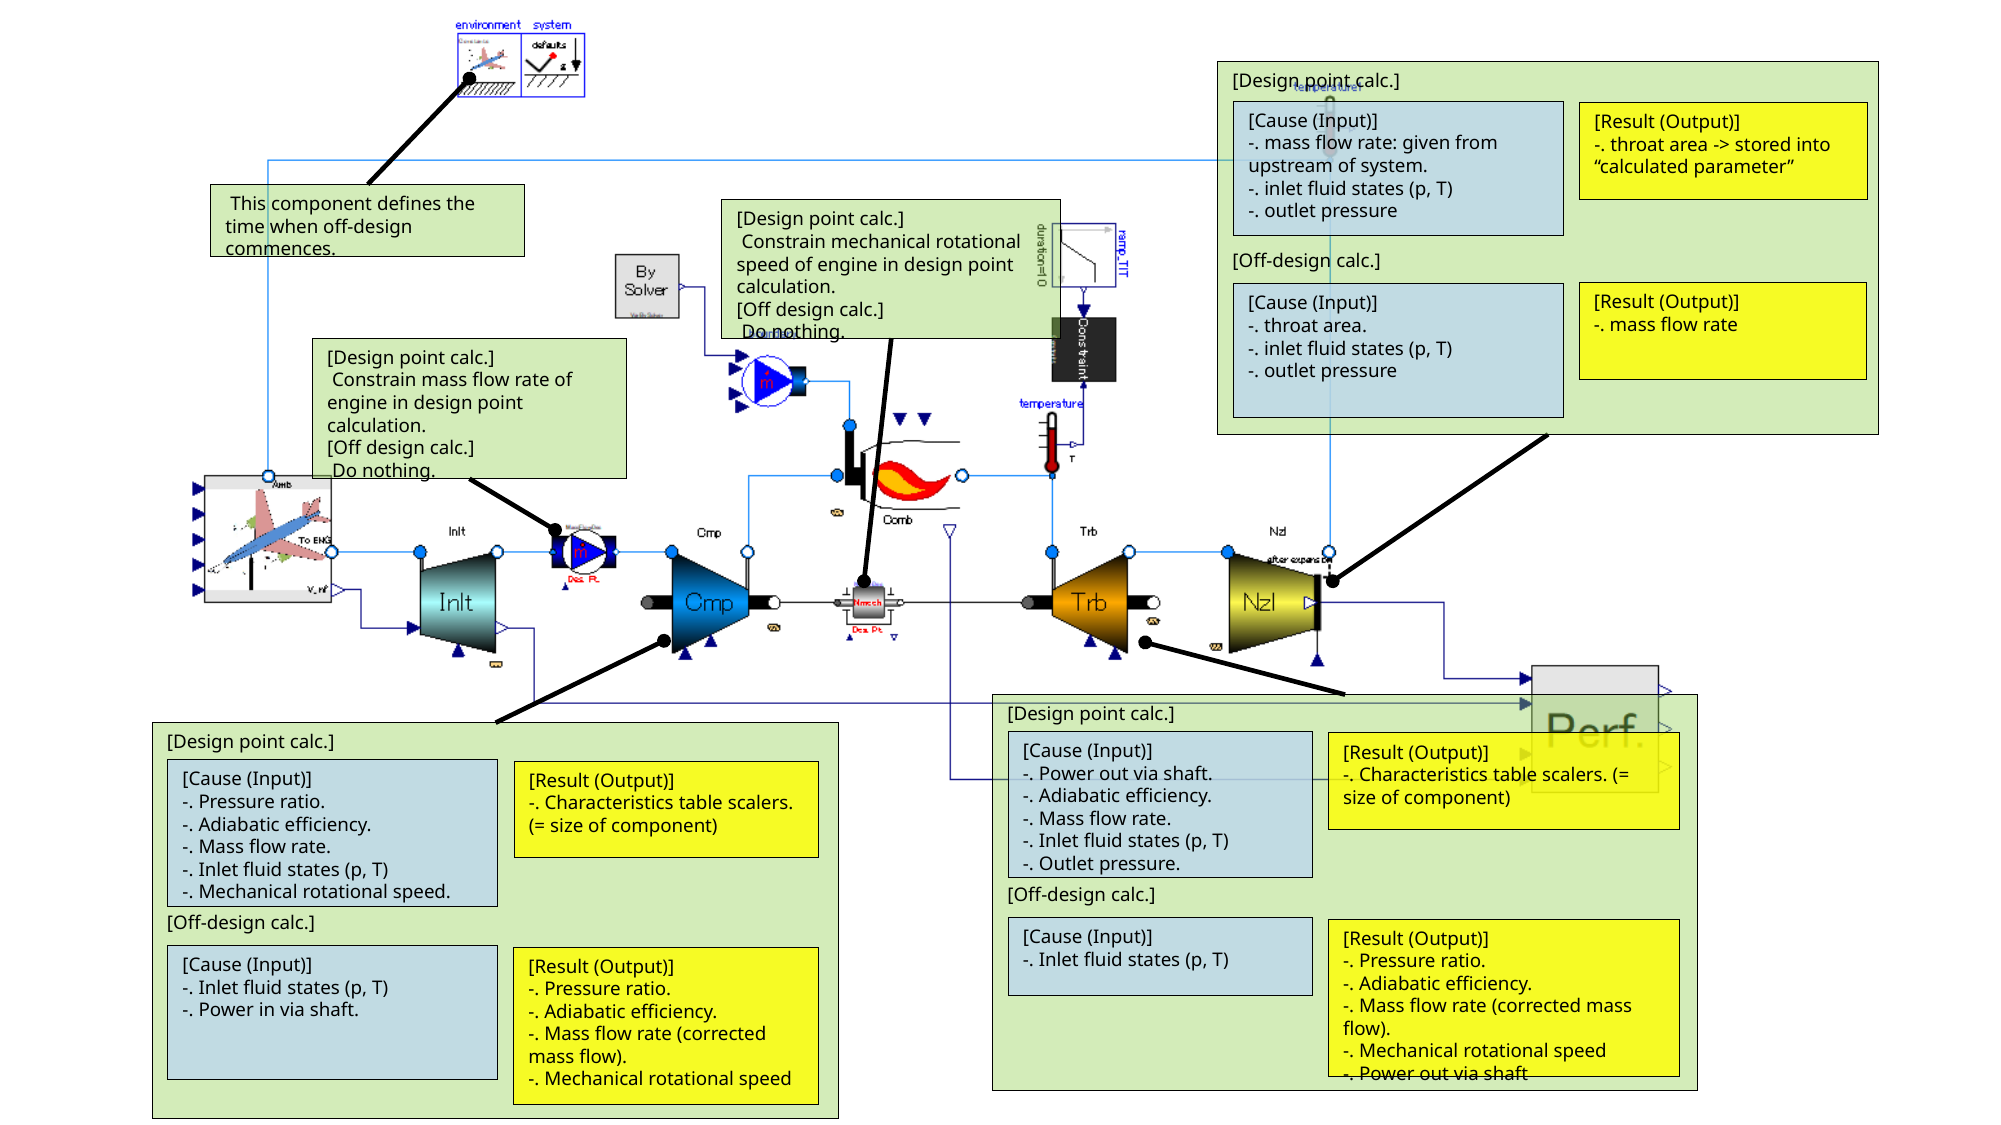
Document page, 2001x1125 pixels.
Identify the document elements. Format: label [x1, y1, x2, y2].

text_box [152, 722, 840, 1119]
text_box [495, 640, 664, 723]
text_box [863, 338, 892, 582]
text_box [1332, 435, 1549, 582]
text_box [367, 78, 470, 185]
text_box [1217, 61, 1879, 435]
picture [177, 2, 1689, 810]
text_box [992, 694, 1698, 1091]
text_box [1145, 642, 1346, 695]
text_box [469, 478, 556, 530]
